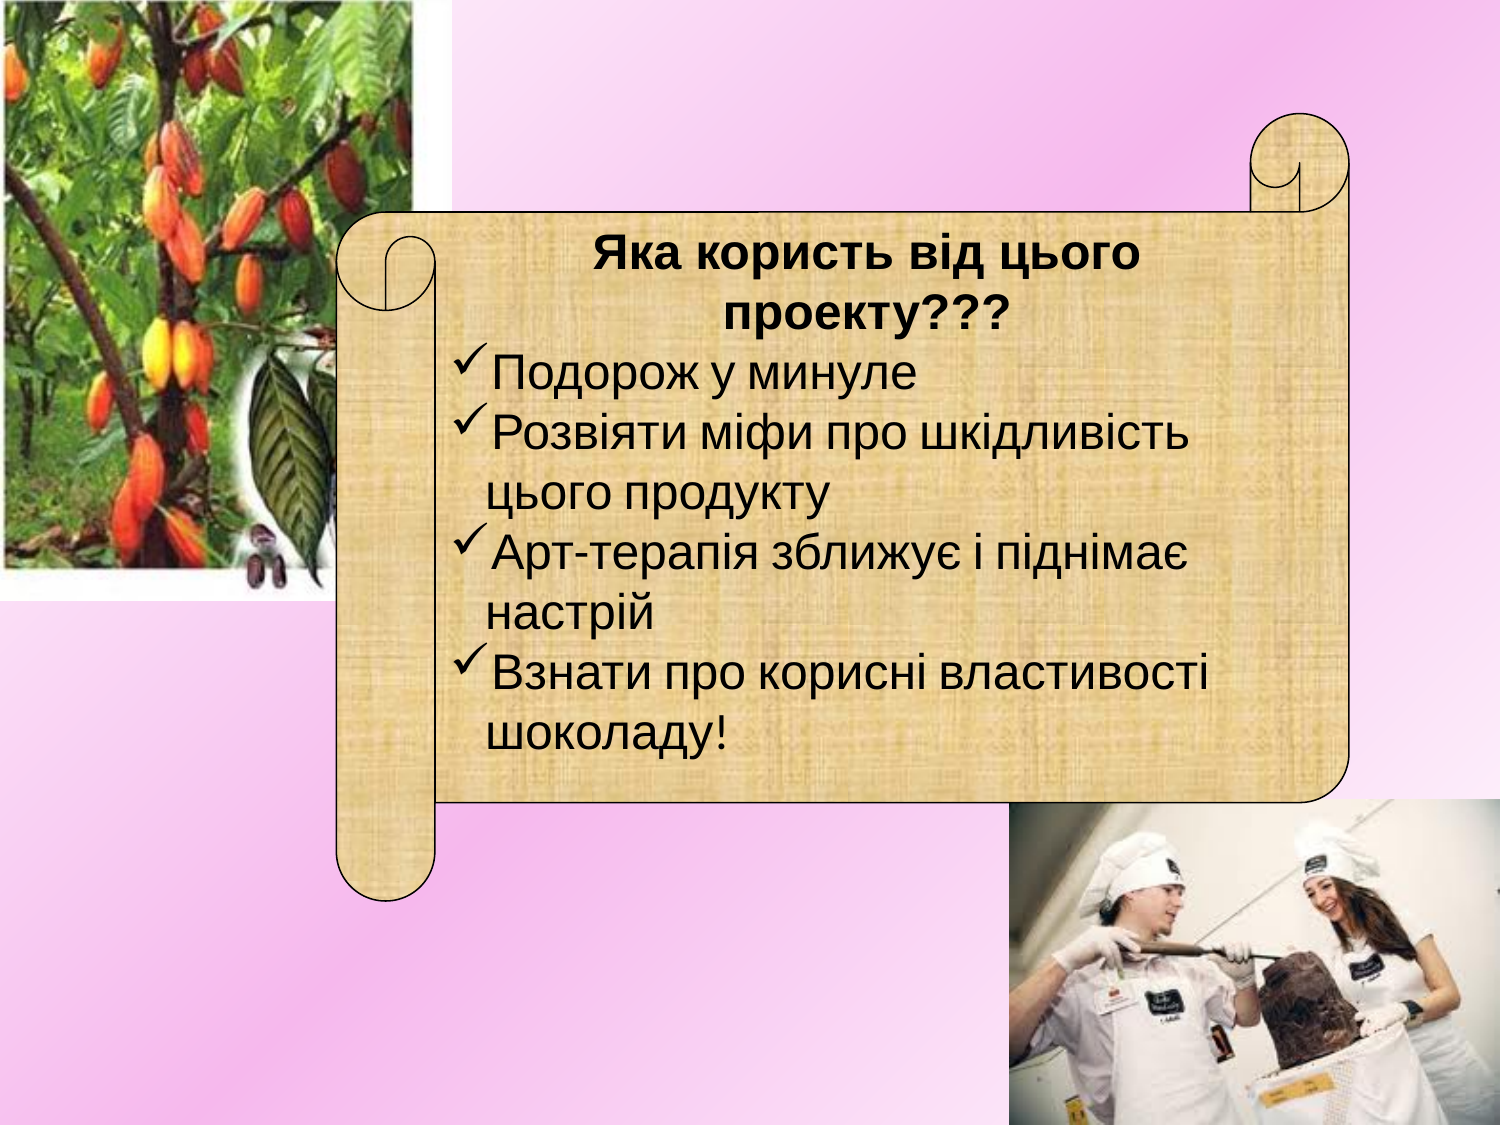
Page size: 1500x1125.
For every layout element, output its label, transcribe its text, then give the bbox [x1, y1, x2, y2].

text_box Яка користь від цього проекту??? Подорож у минуле Розвіяти міфи про шкідливість цього продукту Арт-терапія зближує і піднімає настрій Взнати про корисні властивості шоколаду! [336, 113, 1349, 902]
picture [0, 0, 453, 601]
picture [1009, 798, 1500, 1125]
